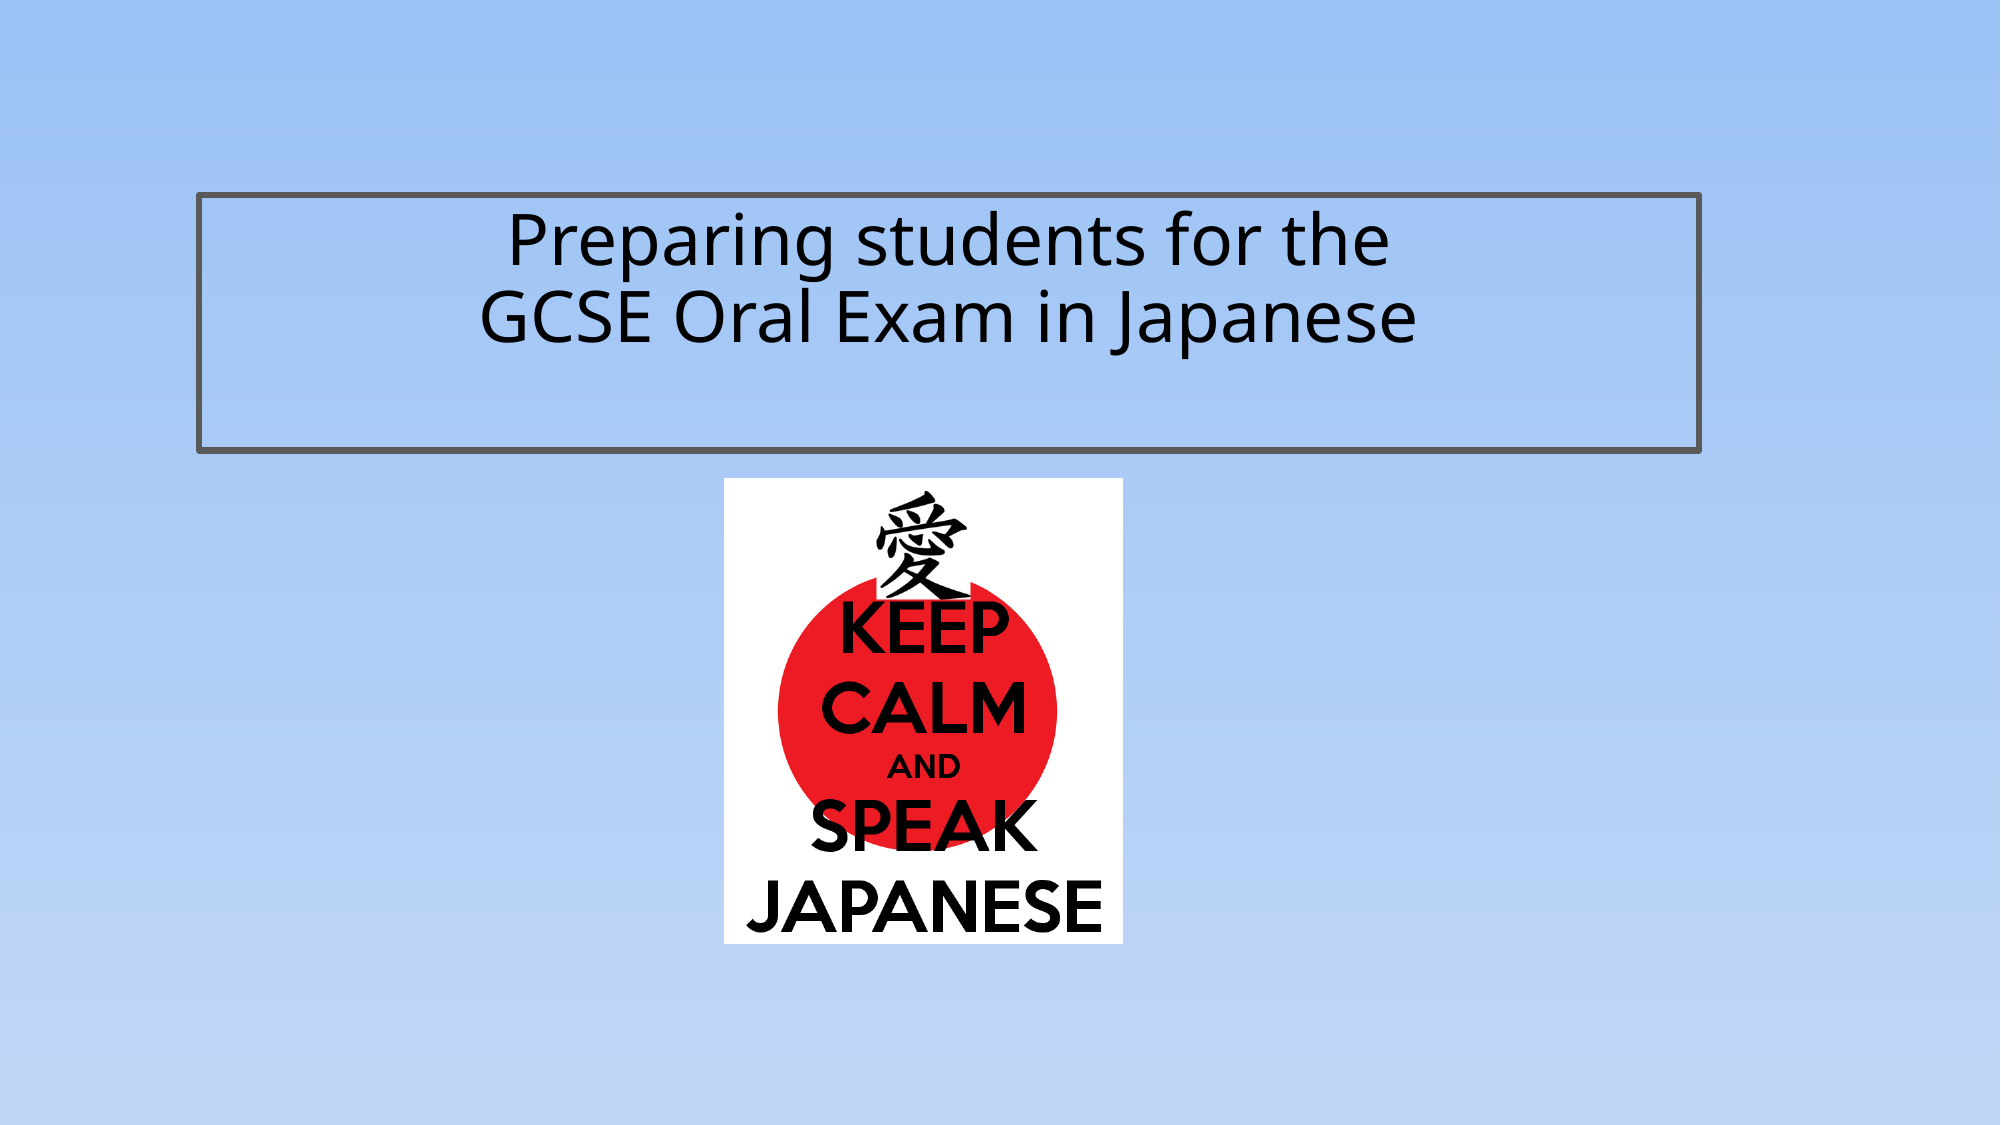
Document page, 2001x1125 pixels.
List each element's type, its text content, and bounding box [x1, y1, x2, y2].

picture [723, 478, 1123, 944]
title Preparing students for the GCSE Oral Exam in Japanese [198, 194, 1699, 451]
